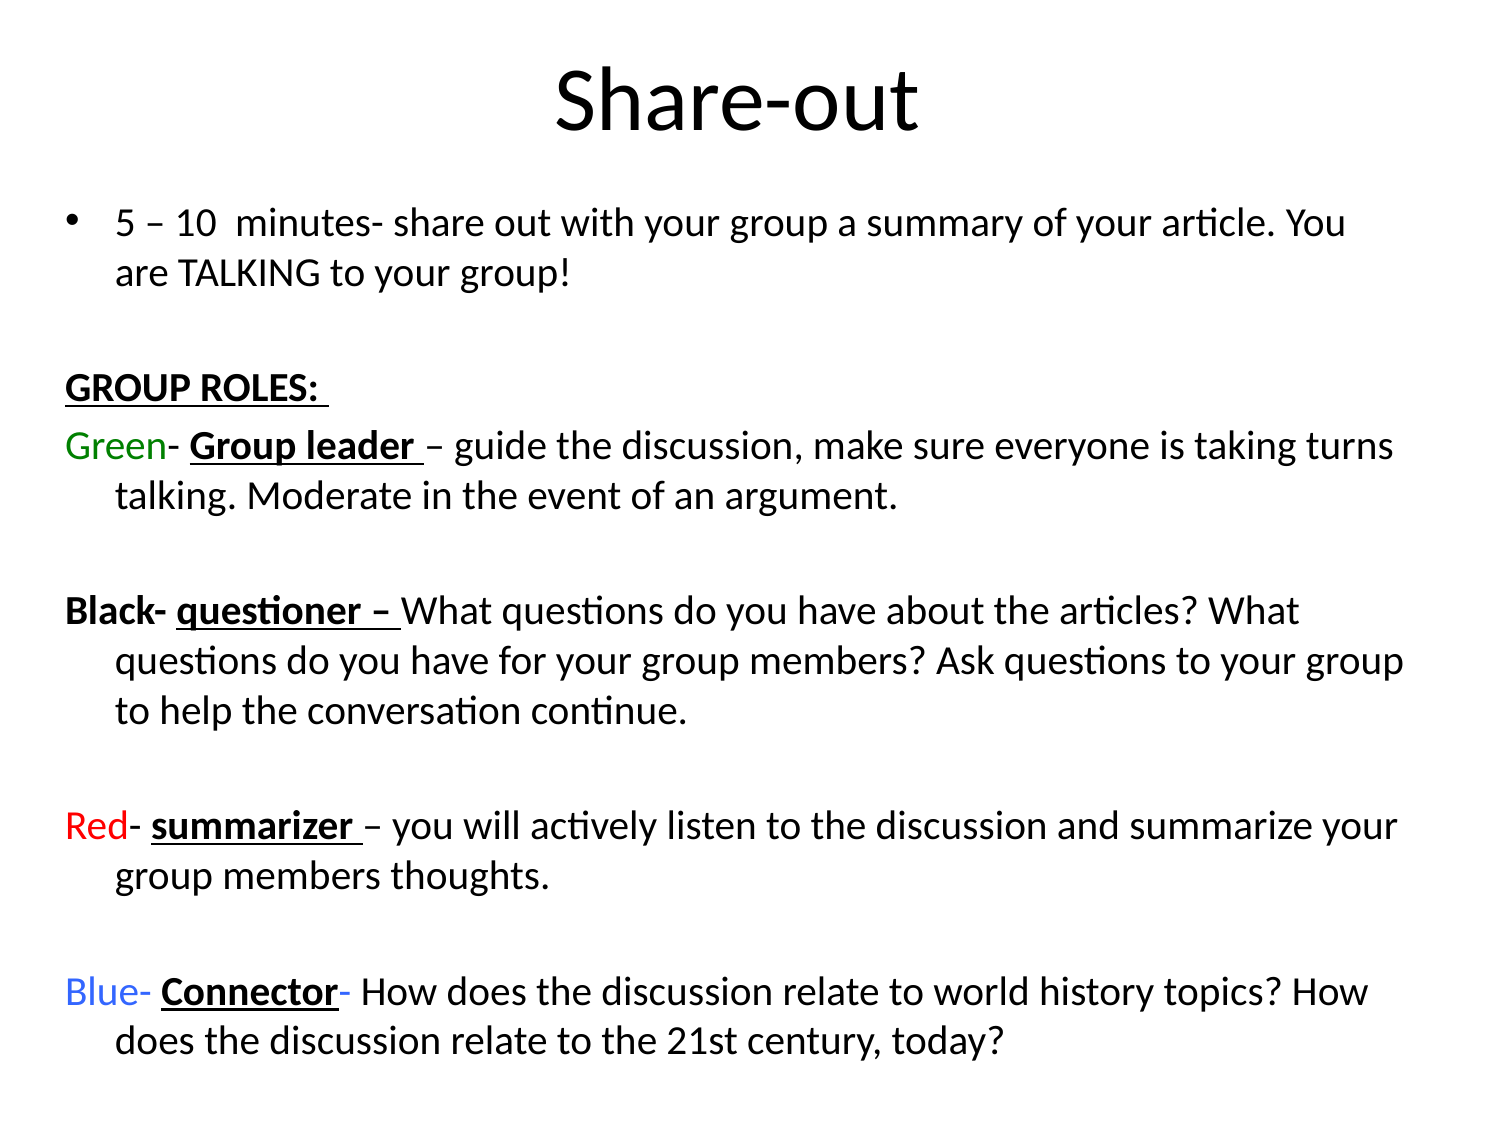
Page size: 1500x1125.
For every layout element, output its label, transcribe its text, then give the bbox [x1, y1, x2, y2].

title Share-out [62, 0, 1413, 187]
list 5 – 10 minutes- share out with your group a summary of your article. You are TALKING to your group! GROUP ROLES: Green- Group leader – guide the discussion, make sure everyone is taking turns talking. Moderate in the event of an argument. Black- questioner – What questions do you have about the articles? What questions do you have for your group members? Ask questions to your group to help the conversation continue. Red- summarizer – you will actively listen to the discussion and summarize your group members thoughts. Blue- Connector- How does the discussion relate to world history topics? How does the discussion relate to the 21st century, today? [50, 187, 1425, 1080]
